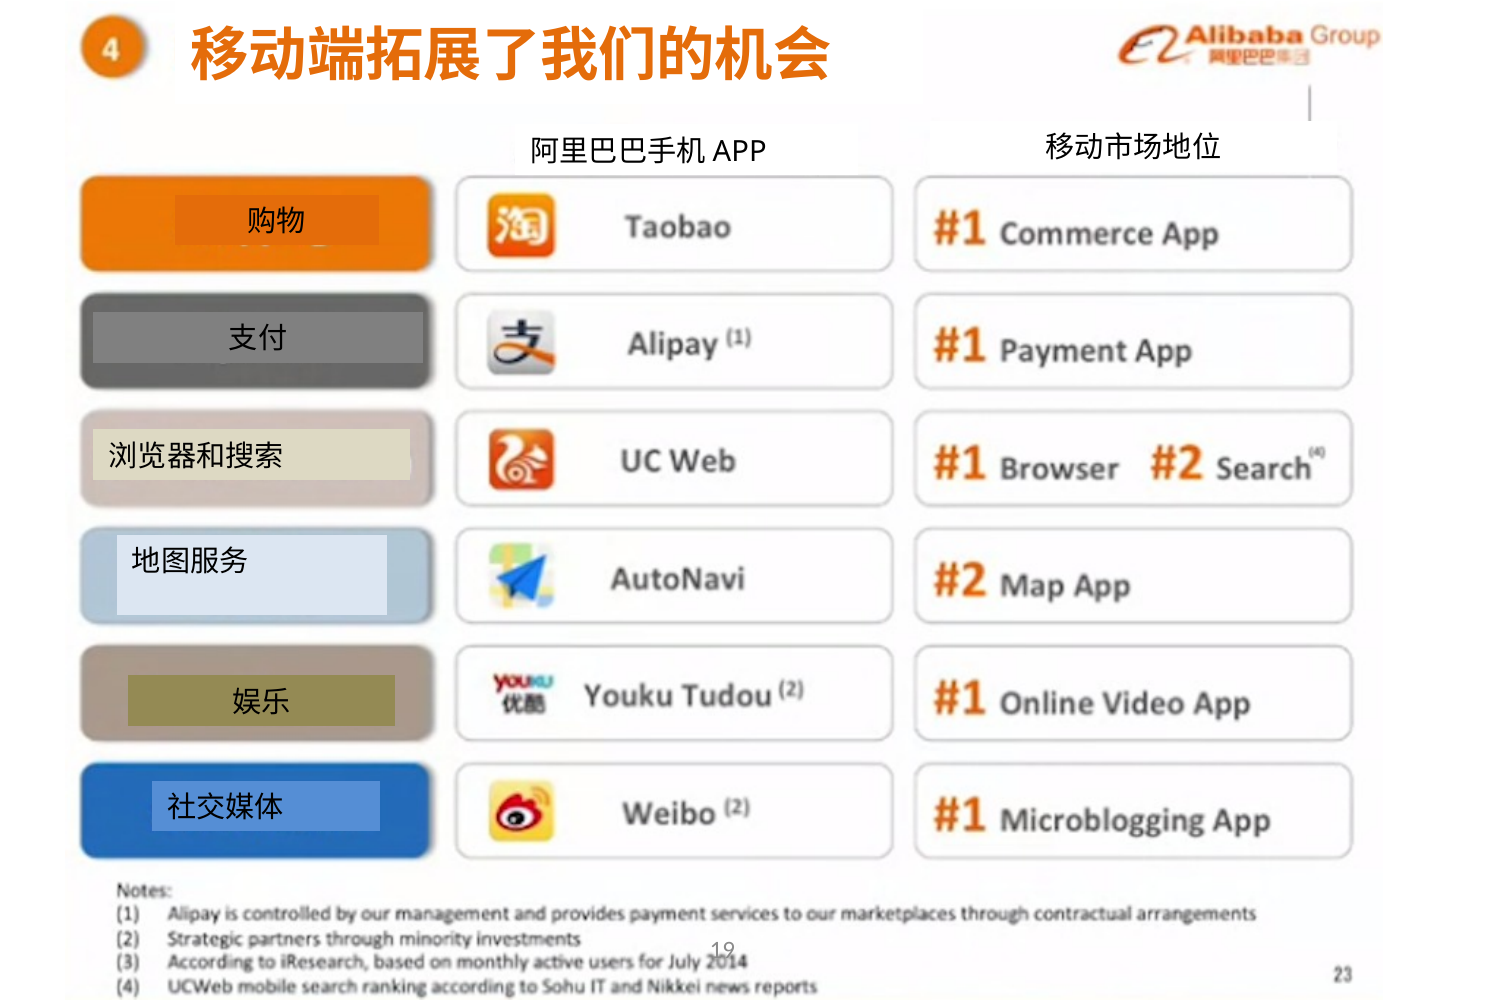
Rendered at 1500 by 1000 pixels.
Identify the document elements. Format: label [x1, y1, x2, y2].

picture [64, 1, 1383, 1000]
